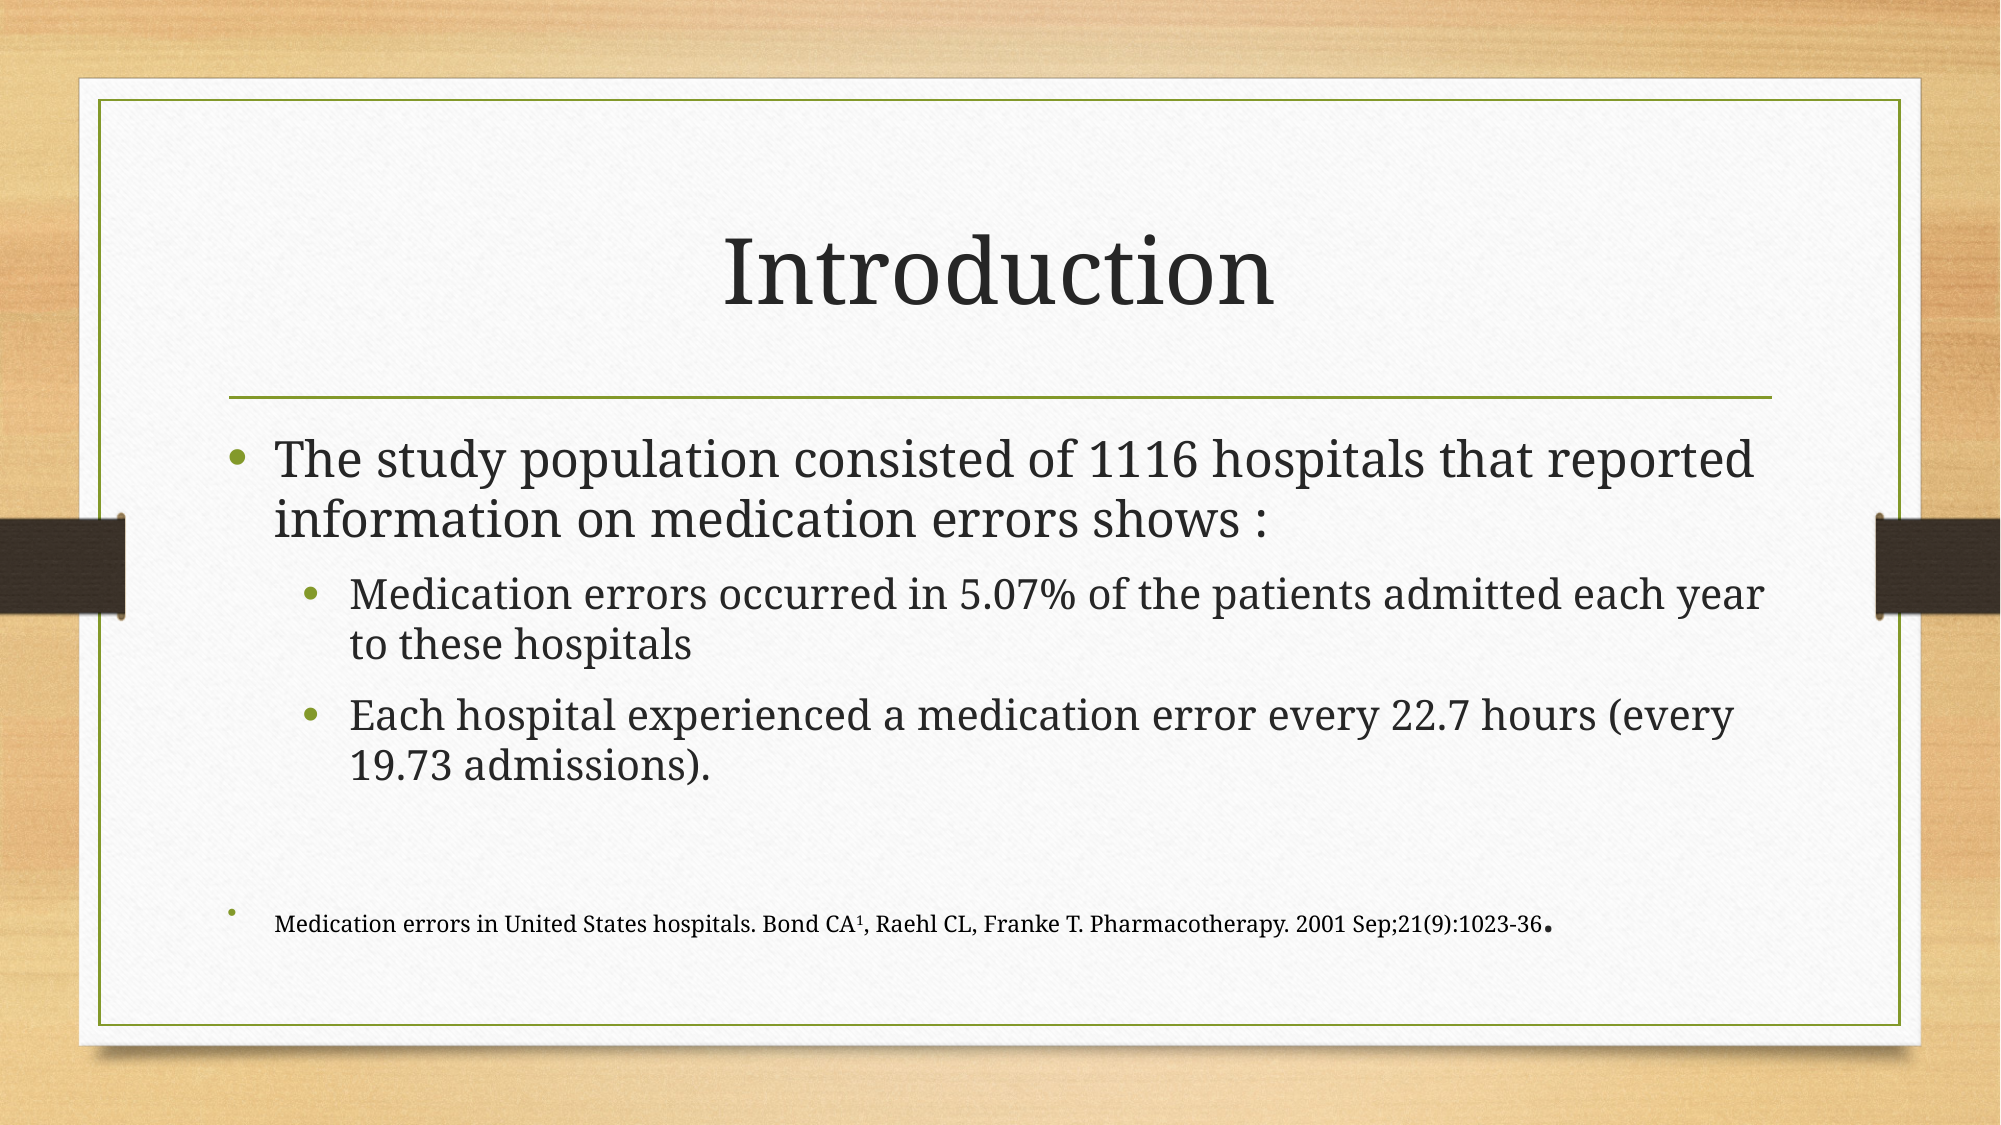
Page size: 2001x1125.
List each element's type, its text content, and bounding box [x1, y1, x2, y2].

title Introduction [212, 161, 1788, 375]
list The study population consisted of 1116 hospitals that reported information on medication errors shows : Medication errors occurred in 5.07% of the patients admitted each year to these hospitals Each hospital experienced a medication error every 22.7 hours (every 19.73 admissions). Medication errors in United States hospitals. Bond CA1, Raehl CL, Franke T. Pharmacotherapy. 2001 Sep;21(9):1023-36. [212, 419, 1788, 964]
picture [0, 0, 2001, 1125]
